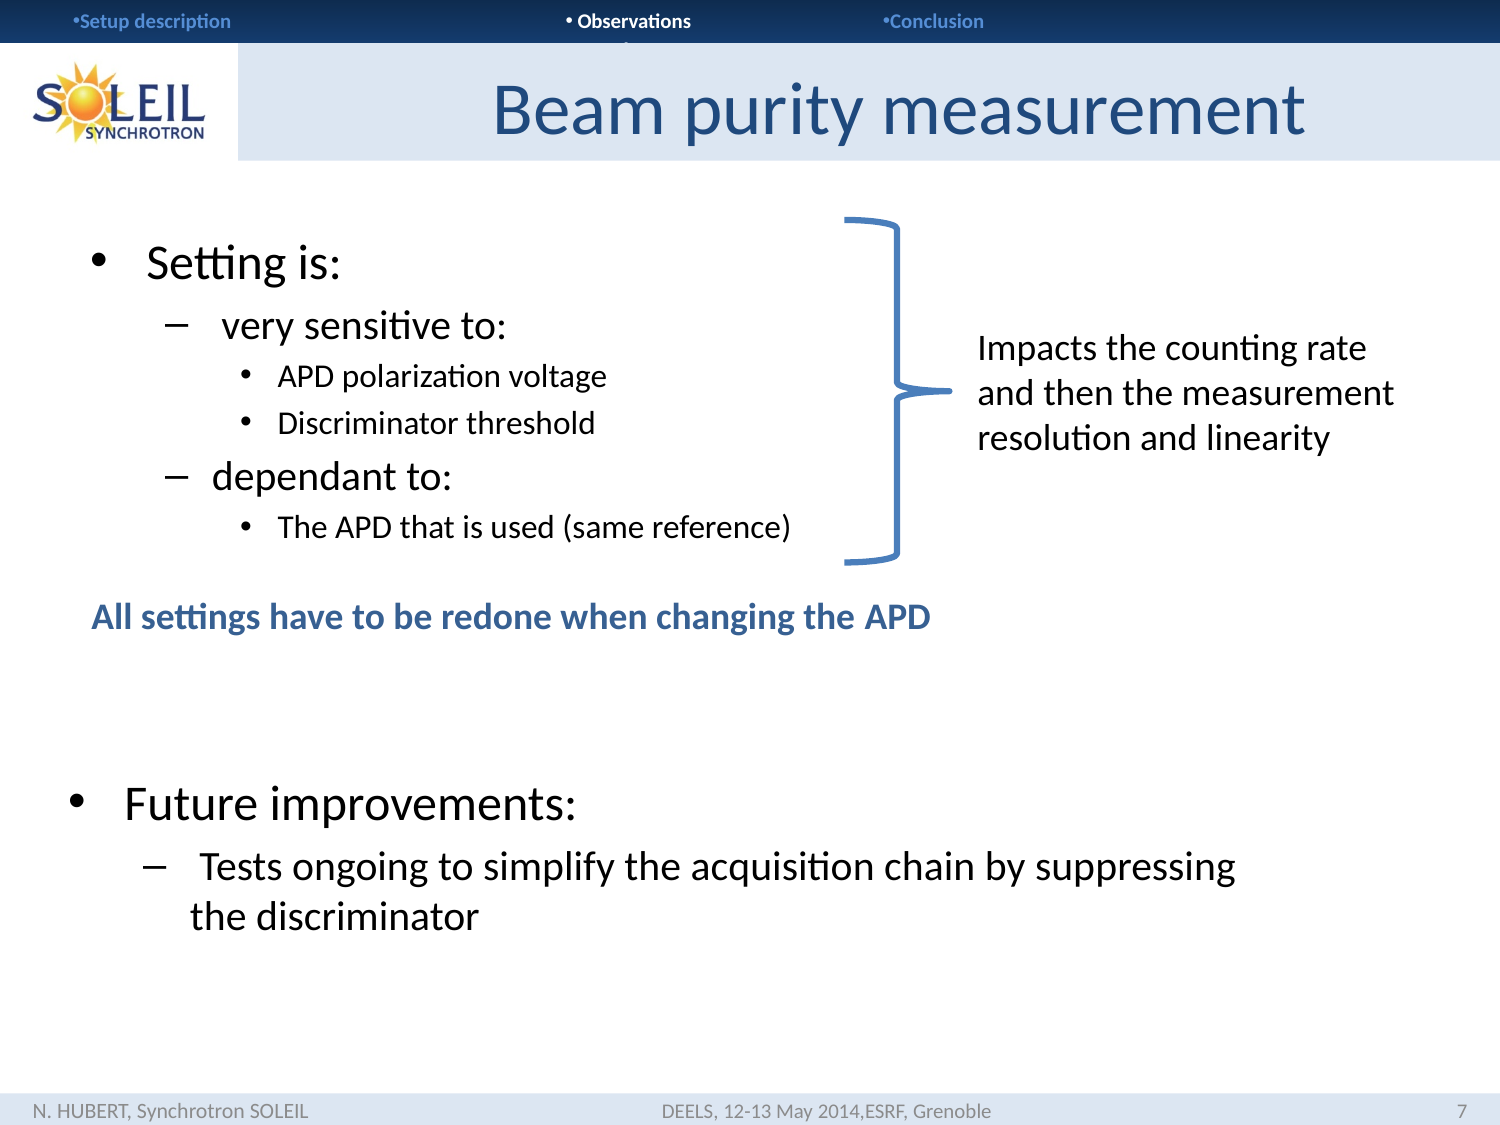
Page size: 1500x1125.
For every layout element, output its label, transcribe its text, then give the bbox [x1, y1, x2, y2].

text_box [844, 219, 951, 564]
title Beam purity measurement [301, 42, 1499, 166]
slide_number N. HUBERT, Synchrotron SOLEIL [17, 1095, 383, 1125]
picture [1, 43, 238, 161]
text_box All settings have to be redone when changing the APD [76, 584, 987, 645]
text_box Future improvements: Tests ongoing to simplify the acquisition chain by suppressing the discriminator [53, 763, 1300, 1012]
text_box Impacts the counting rate and then the measurement resolution and linearity [962, 315, 1447, 466]
footer DEELS, 12-13 May 2014,ESRF, Grenoble [383, 1095, 1270, 1125]
list Setting is: very sensitive to: APD polarization voltage Discriminator threshold dependant to: The APD that is used (same reference) [75, 221, 1425, 965]
slide_number 7 [1411, 1093, 1483, 1125]
